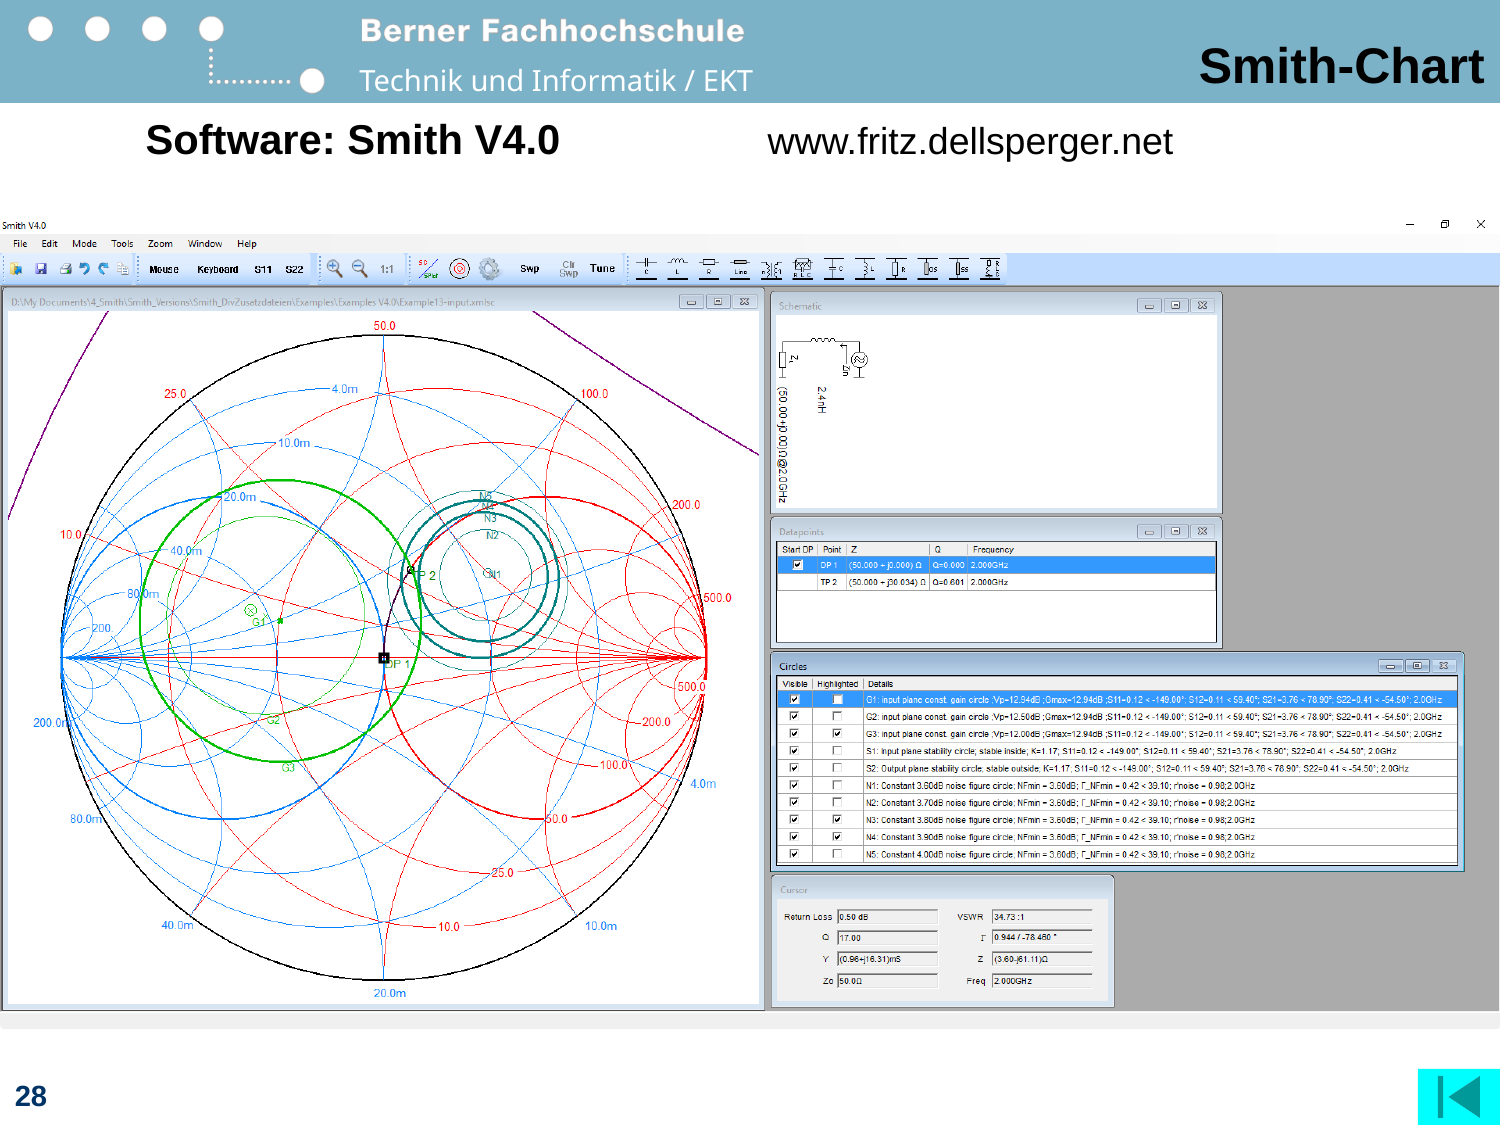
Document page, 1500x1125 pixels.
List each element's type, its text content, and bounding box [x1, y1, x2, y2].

picture [0, 216, 1500, 1030]
picture [0, 0, 1500, 111]
text_box [1417, 1068, 1500, 1125]
title Smith-Chart [643, 0, 1500, 102]
text_box Software: Smith V4.0 www.fritz.dellsperger.net [130, 110, 1439, 171]
